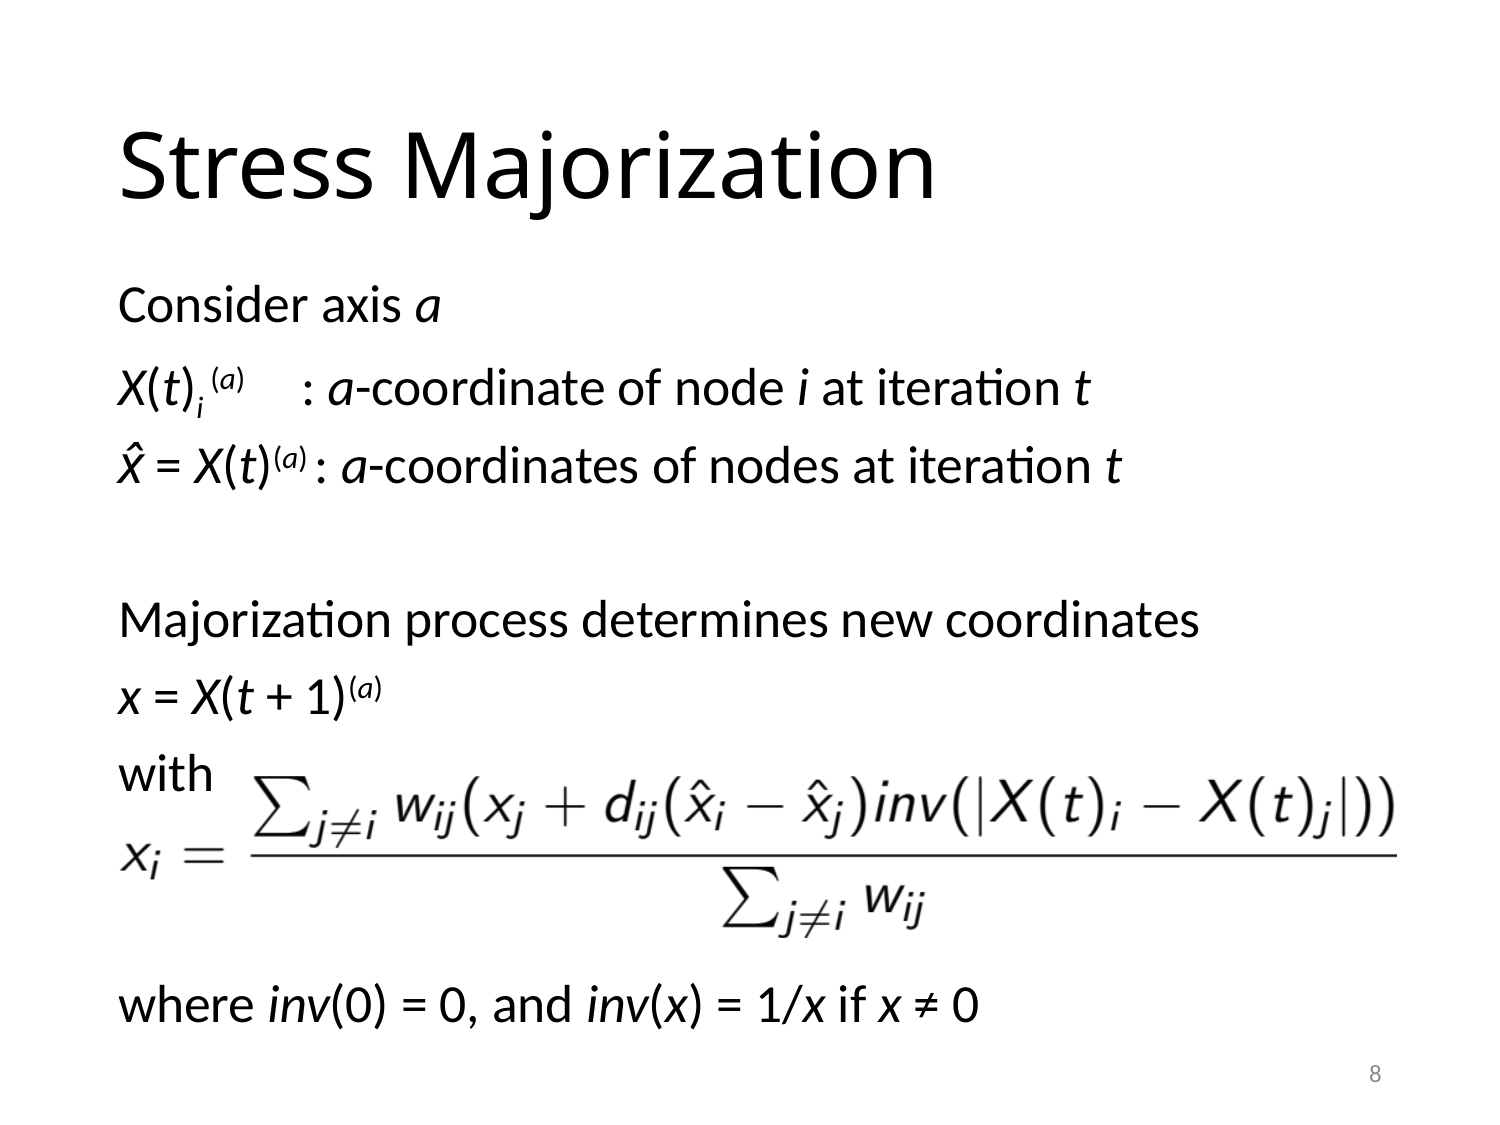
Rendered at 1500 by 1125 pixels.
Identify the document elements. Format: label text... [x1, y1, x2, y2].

list Consider axis a X(t)i (a) : a-coordinate of node i at iteration t x̂ = X(t)(a) : a-coordinates of nodes at iteration t Majorization process determines new coordinates x = X(t + 1)(a) with where inv(0) = 0, and inv(x) = 1/x if x ≠ 0 [103, 268, 1397, 1046]
title Stress Majorization [103, 59, 1397, 268]
picture [119, 775, 1397, 938]
slide_number 8 [1059, 1042, 1397, 1103]
